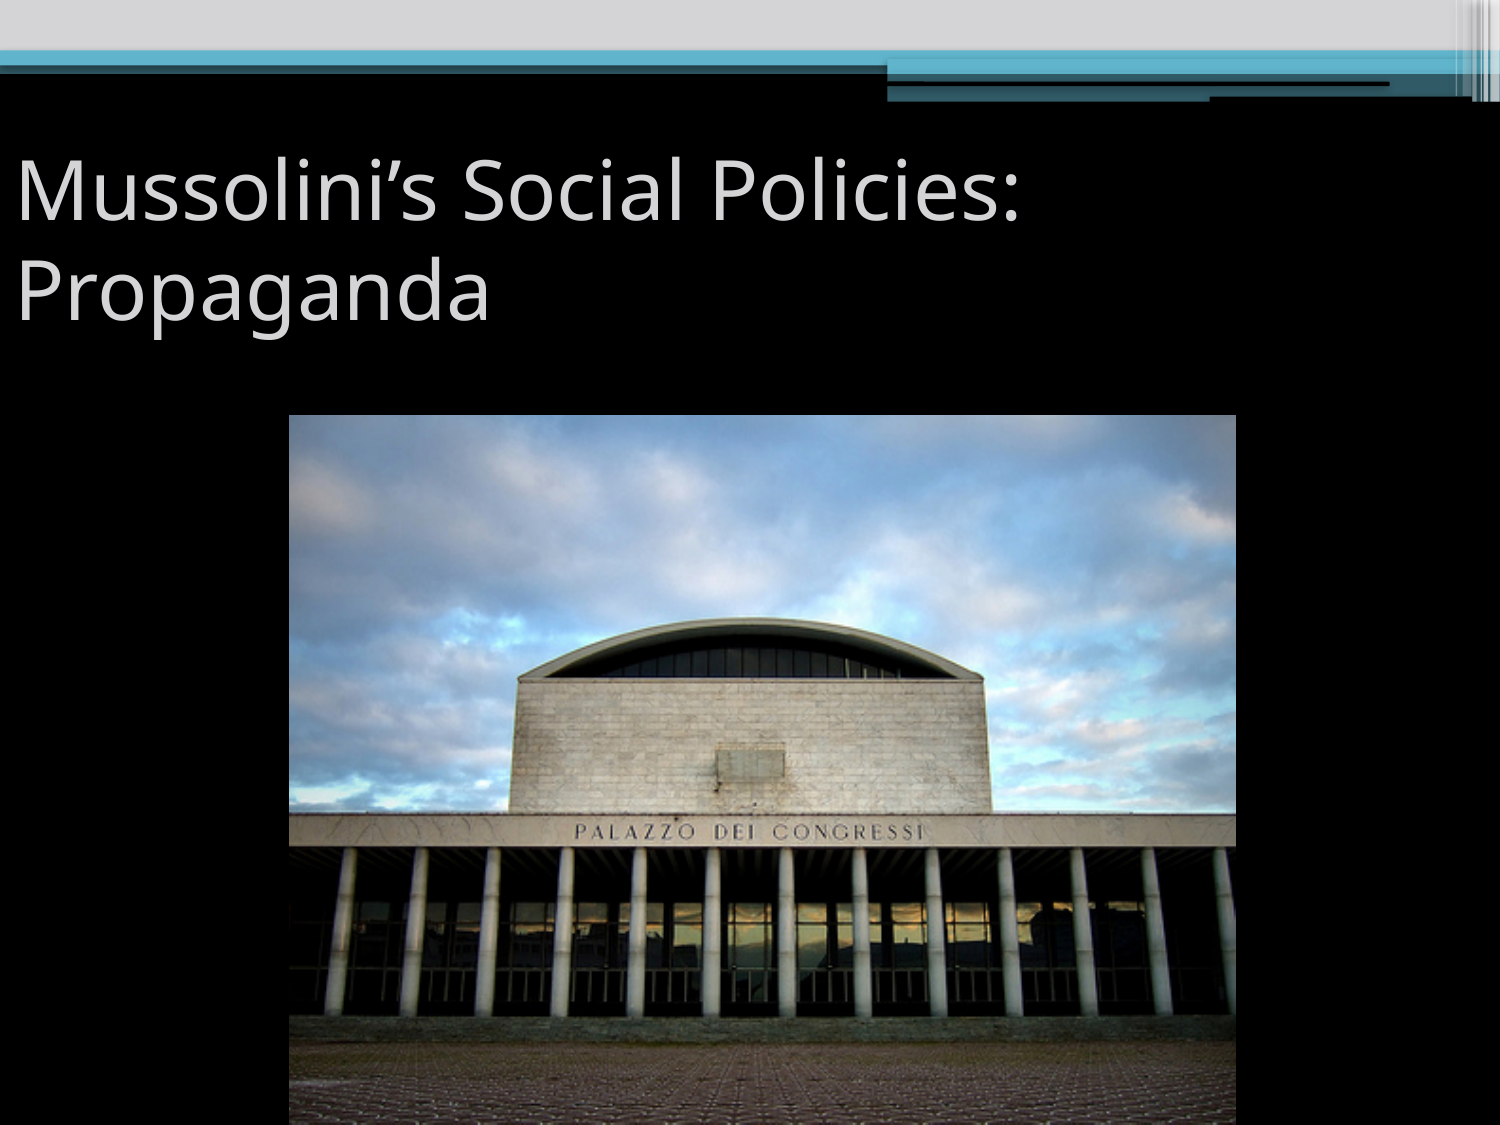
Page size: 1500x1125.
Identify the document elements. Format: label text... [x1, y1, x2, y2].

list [87, 415, 1438, 1125]
title Mussolini’s Social Policies: Propaganda [0, 0, 1500, 475]
